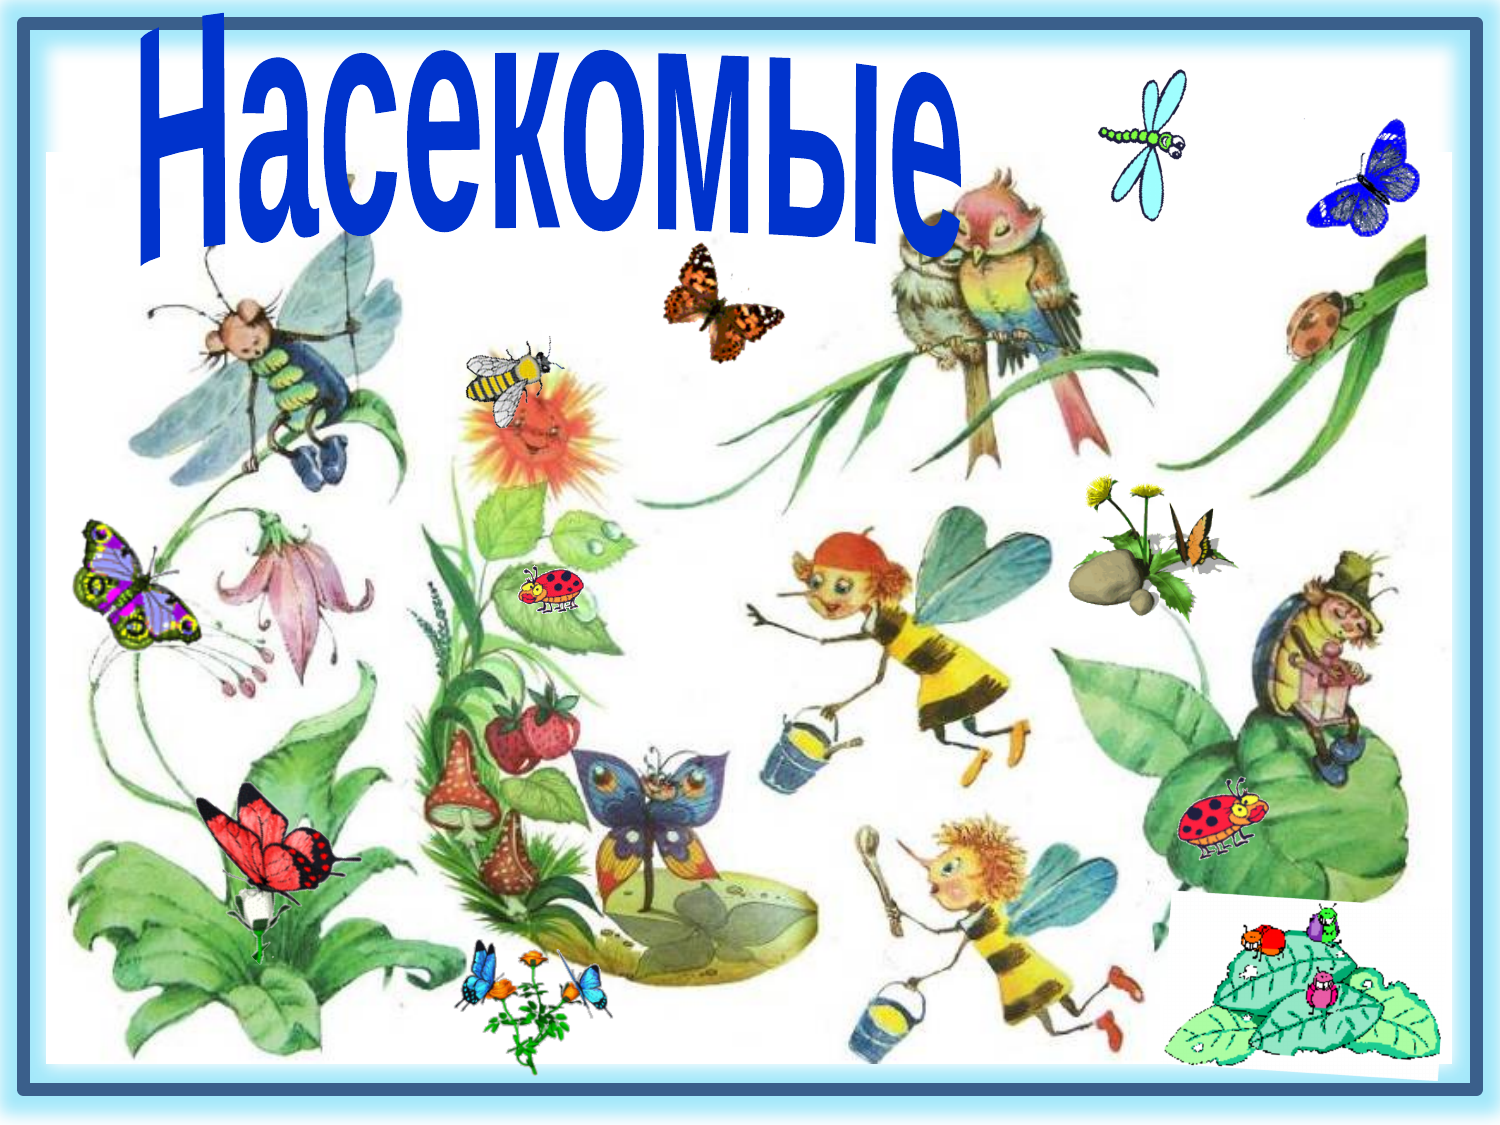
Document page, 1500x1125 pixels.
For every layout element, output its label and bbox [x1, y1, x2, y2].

text_box [21, 21, 1479, 1092]
picture [46, 47, 1452, 1080]
